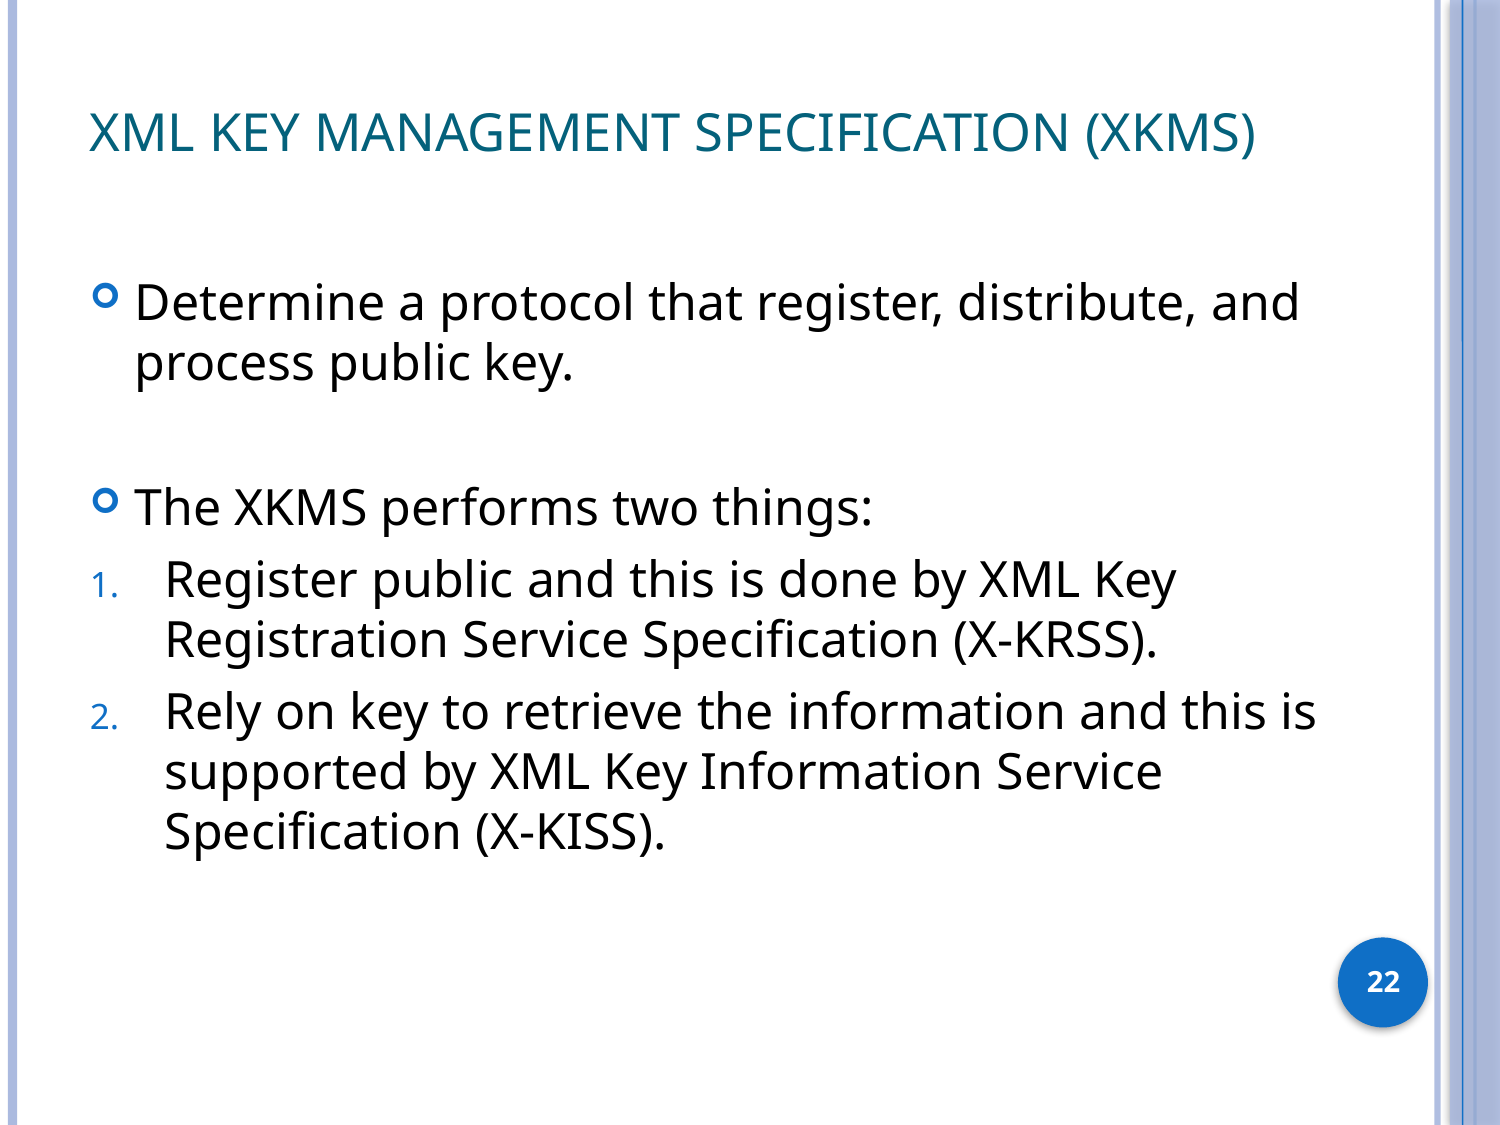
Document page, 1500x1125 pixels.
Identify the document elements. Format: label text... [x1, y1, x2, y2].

slide_number 22 [1333, 940, 1434, 1027]
title XML Key Management Specification (XKMS) [75, 45, 1300, 233]
list Determine a protocol that register, distribute, and process public key. The XKMS performs two things: Register public and this is done by XML Key Registration Service Specification (X-KRSS). Rely on key to retrieve the information and this is supported by XML Key Information Service Specification (X-KISS). [75, 262, 1400, 1062]
